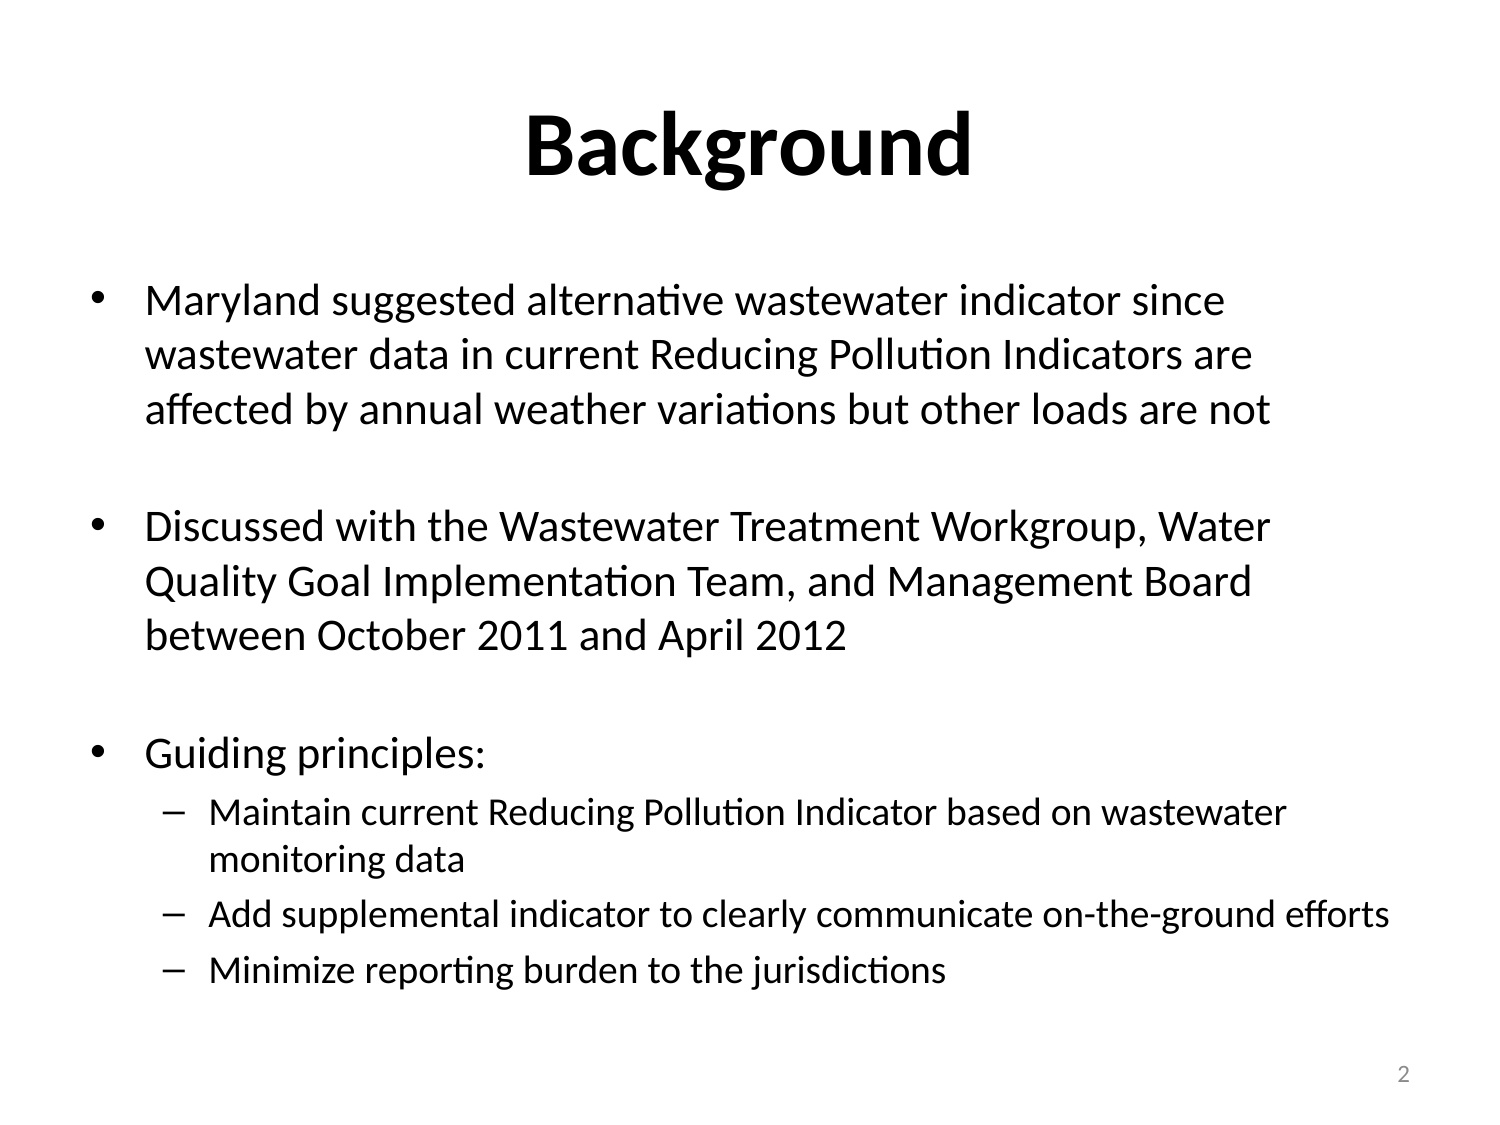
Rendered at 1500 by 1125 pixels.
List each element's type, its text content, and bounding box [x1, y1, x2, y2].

list Maryland suggested alternative wastewater indicator since wastewater data in current Reducing Pollution Indicators are affected by annual weather variations but other loads are not Discussed with the Wastewater Treatment Workgroup, Water Quality Goal Implementation Team, and Management Board between October 2011 and April 2012 Guiding principles: Maintain current Reducing Pollution Indicator based on wastewater monitoring data Add supplemental indicator to clearly communicate on-the-ground efforts Minimize reporting burden to the jurisdictions [75, 262, 1425, 1005]
title Background [75, 45, 1425, 233]
slide_number 2 [1074, 1042, 1425, 1103]
